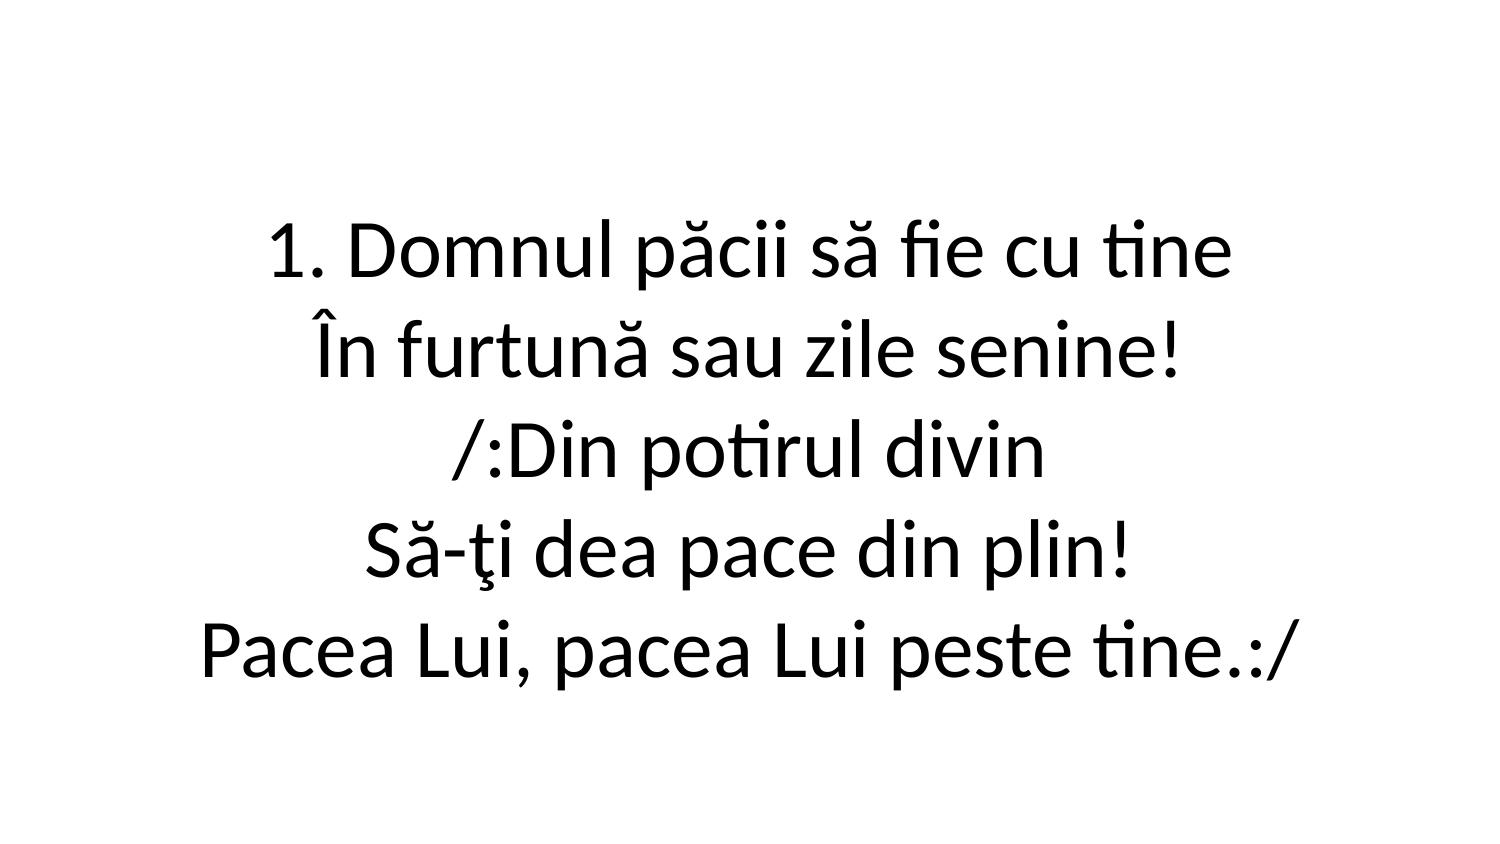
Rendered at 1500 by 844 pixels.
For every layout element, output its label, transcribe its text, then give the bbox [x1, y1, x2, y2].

text_box 1. Domnul păcii să fie cu tine În furtună sau zile senine! /:Din potirul divin Să-ţi dea pace din plin! Pacea Lui, pacea Lui peste tine.:/ [184, 142, 1316, 702]
